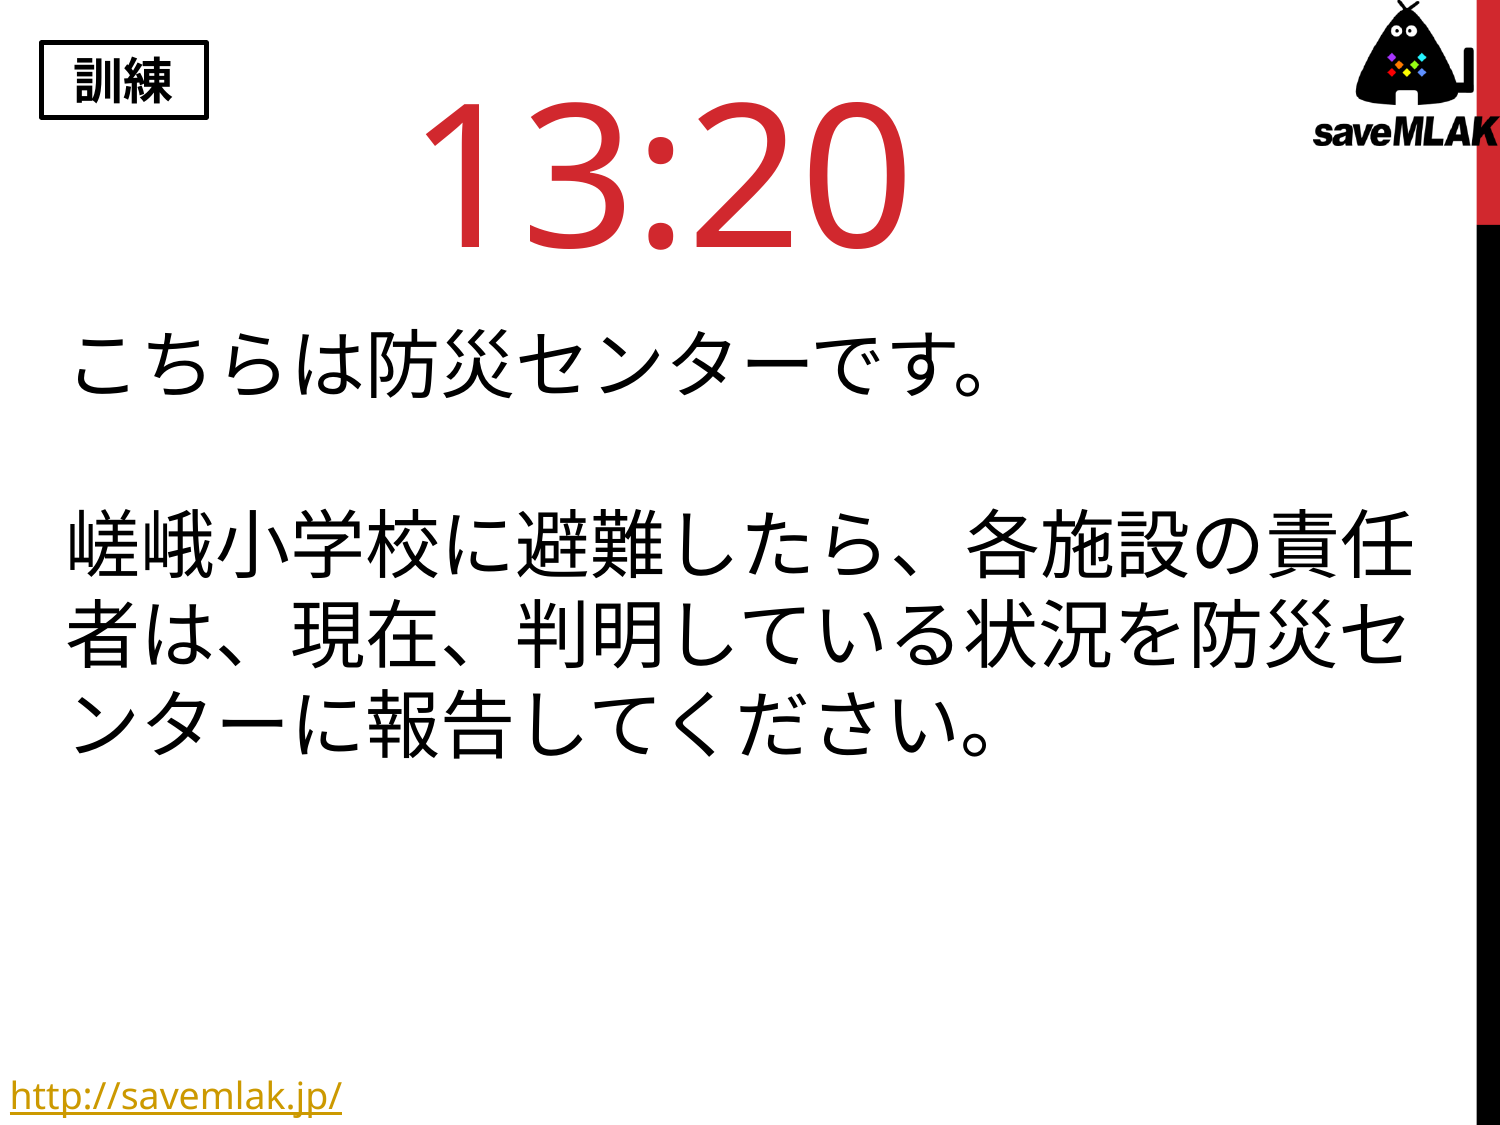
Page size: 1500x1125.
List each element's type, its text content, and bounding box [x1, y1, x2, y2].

text_box http://savemlak.jp/ [0, 1064, 358, 1125]
text_box 13:20 [42, 40, 1281, 114]
text_box 訓練 [41, 42, 207, 118]
text_box こちらは防災センターです。 嵯峨小学校に避難したら、各施設の責任者は、現在、判明している状況を防災センターに報告してください。 [28, 310, 1453, 776]
picture [1313, 0, 1500, 146]
